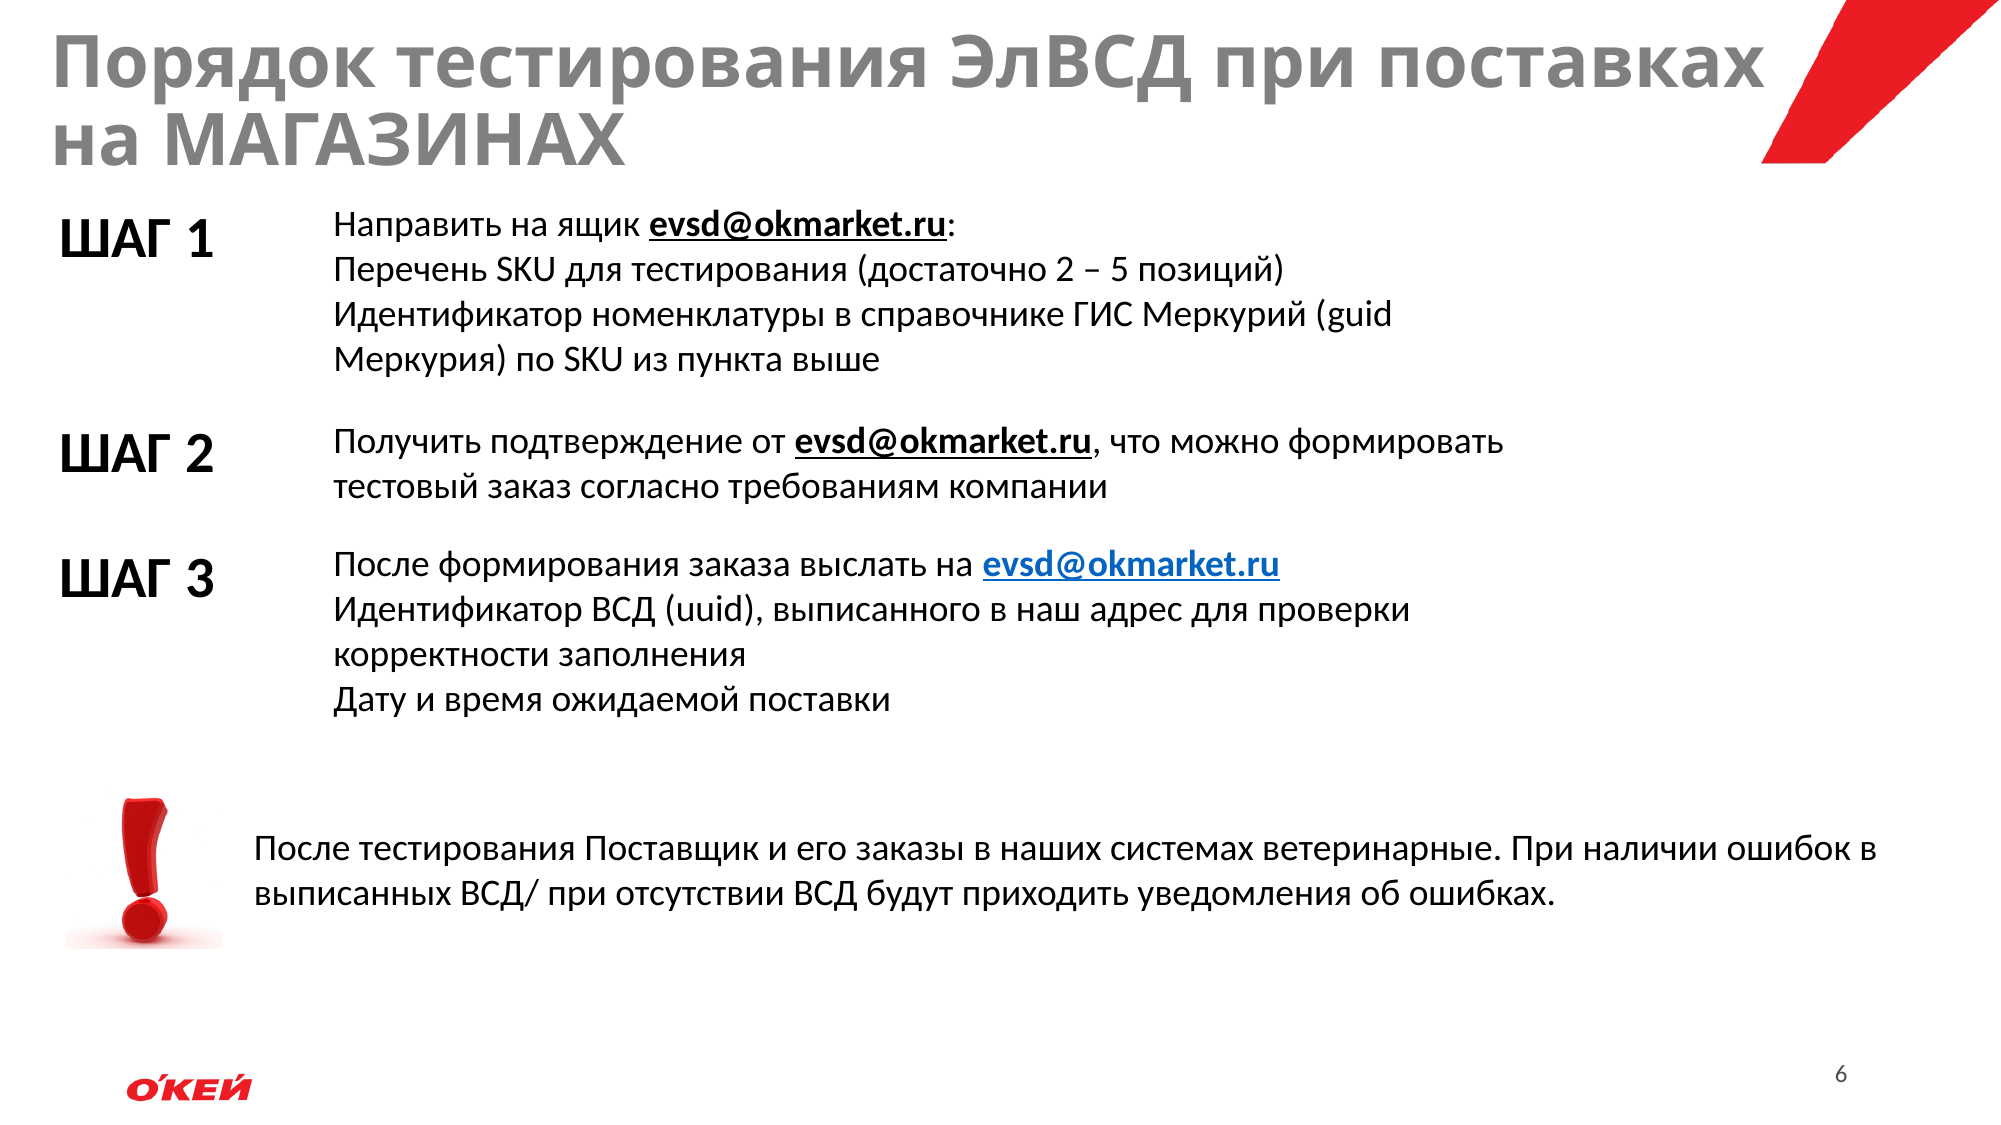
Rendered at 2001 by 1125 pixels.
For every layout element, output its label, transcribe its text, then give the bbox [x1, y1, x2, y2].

list ШАГ 1 [44, 191, 244, 283]
list Направить на ящик evsd@okmarket.ru: Перечень SKU для тестирования (достаточно 2 – 5 позиций) Идентификатор номенклатуры в справочнике ГИС Меркурий (guid Меркурия) по SKU из пункта выше [243, 191, 1570, 408]
list После тестирования Поставщик и его заказы в наших системах ветеринарные. При наличии ошибок в выписанных ВСД/ при отсутствии ВСД будут приходить уведомления об ошибках. [223, 815, 1920, 923]
list ШАГ 3 [44, 531, 244, 623]
list ШАГ 2 [44, 406, 244, 498]
slide_number 6 [1412, 1042, 1863, 1103]
text_box Порядок тестирования ЭлВСД при поставках на МАГАЗИНАХ [35, 16, 1786, 190]
list Получить подтверждение от evsd@okmarket.ru, что можно формировать тестовый заказ согласно требованиям компании [243, 408, 1610, 519]
list После формирования заказа выслать на evsd@okmarket.ru Идентификатор ВСД (uuid), выписанного в наш адрес для проверки корректности заполнения Дату и время ожидаемой поставки [243, 531, 1610, 765]
picture [65, 789, 223, 949]
